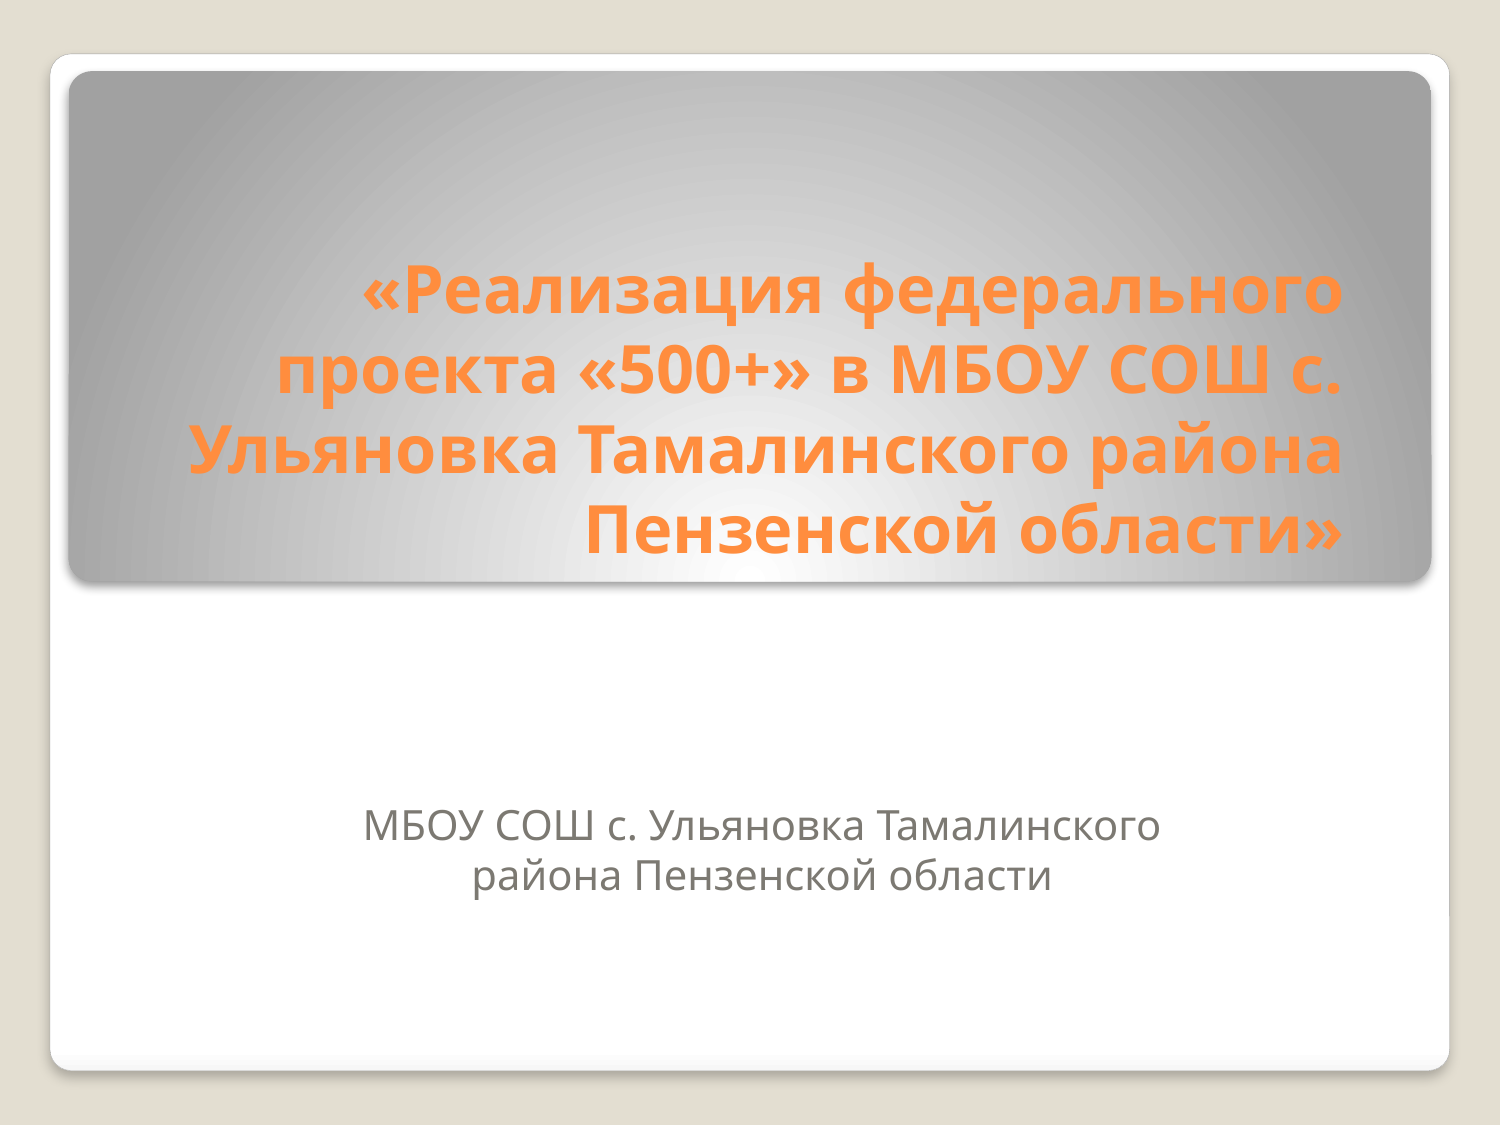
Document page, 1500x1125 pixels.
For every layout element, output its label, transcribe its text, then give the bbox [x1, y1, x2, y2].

subtitle МБОУ СОШ с. Ульяновка Тамалинского района Пензенской области [289, 798, 1215, 944]
title «Реализация федерального проекта «500+» в МБОУ СОШ с. Ульяновка Тамалинского района Пензенской области» [135, 160, 1353, 575]
